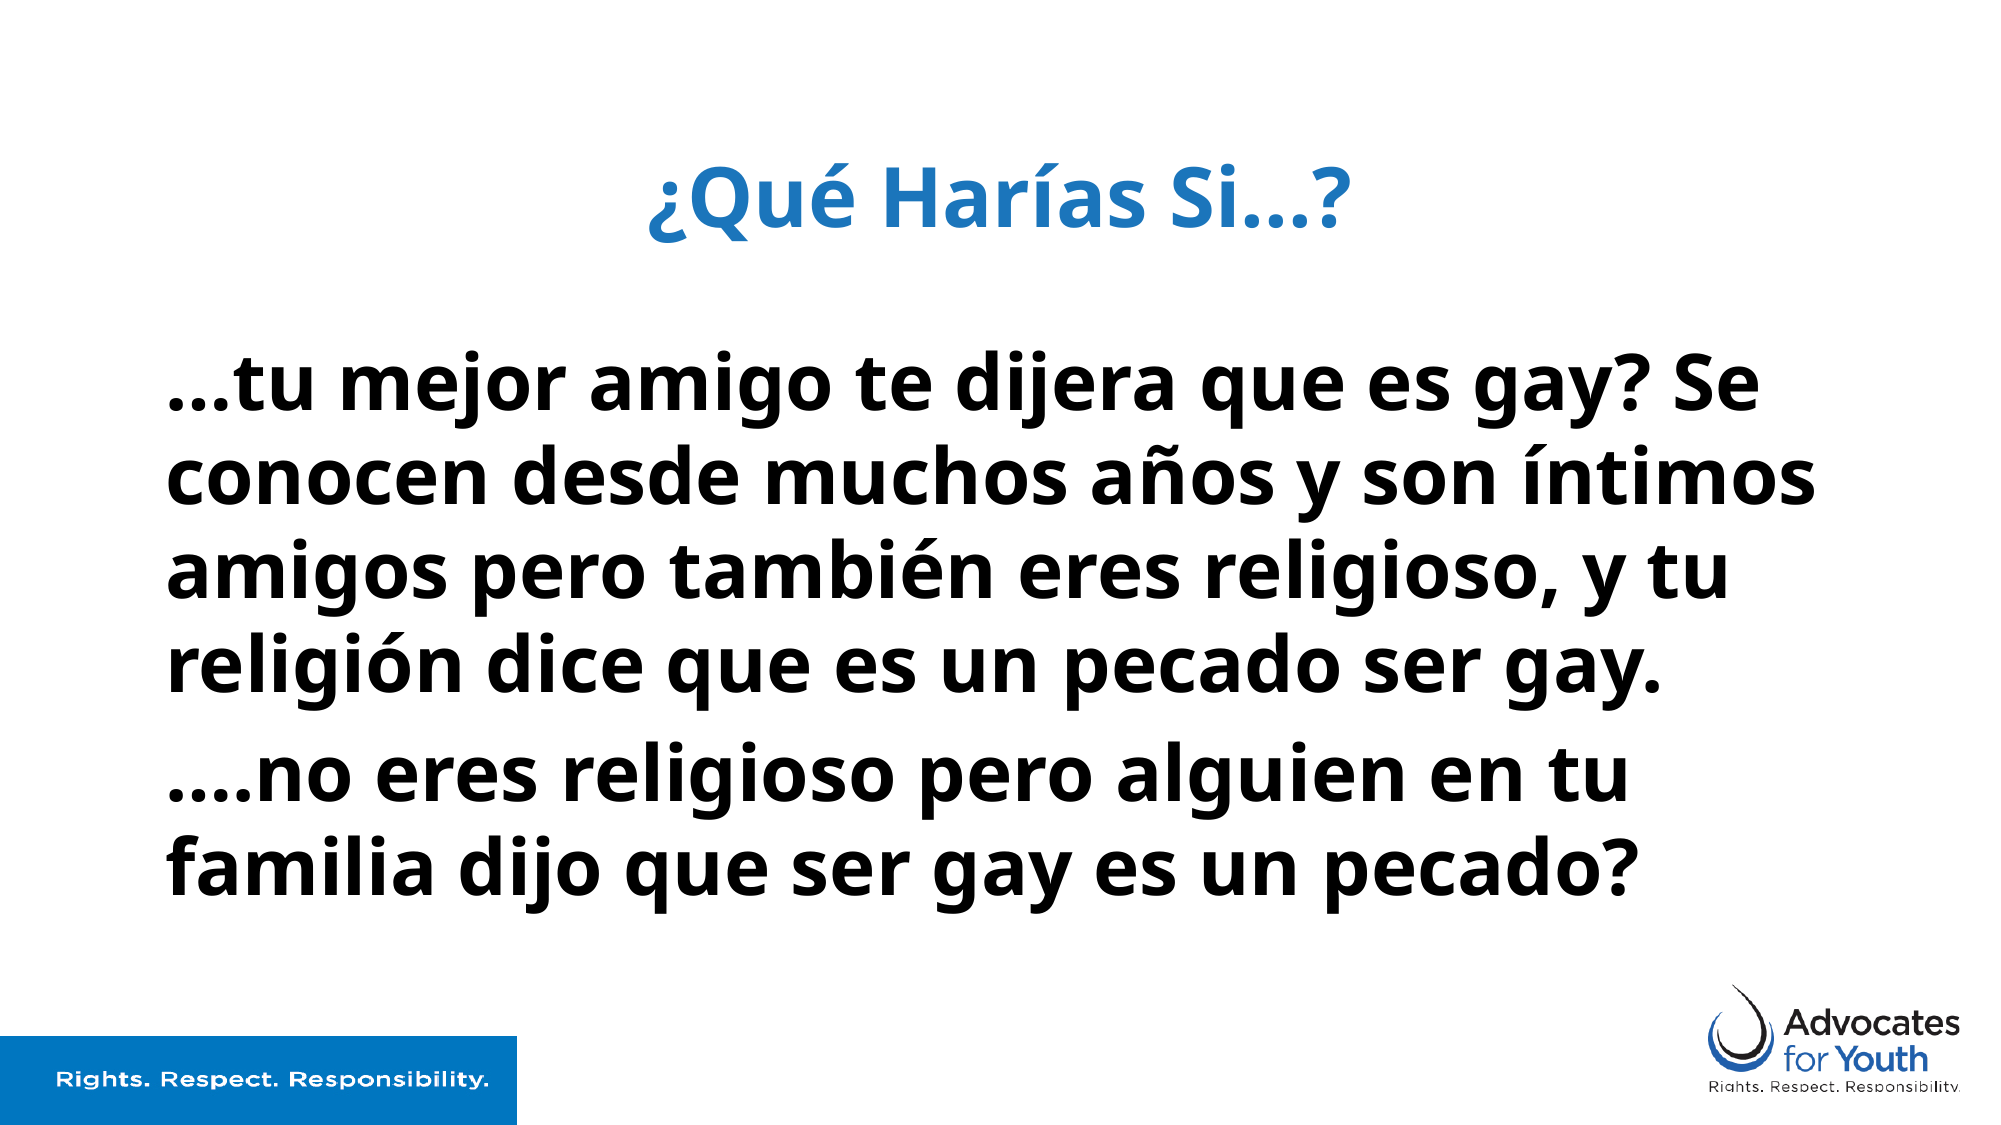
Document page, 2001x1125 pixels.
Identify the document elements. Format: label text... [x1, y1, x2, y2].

list …tu mejor amigo te dijera que es gay? Se conocen desde muchos años y son íntimos amigos pero también eres religioso, y tu religión dice que es un pecado ser gay. ….no eres religioso pero alguien en tu familia dijo que ser gay es un pecado? [150, 324, 1850, 1000]
picture [0, 1036, 517, 1125]
title ¿Qué Harías Si...? [150, 99, 1850, 288]
picture [1707, 984, 1960, 1093]
